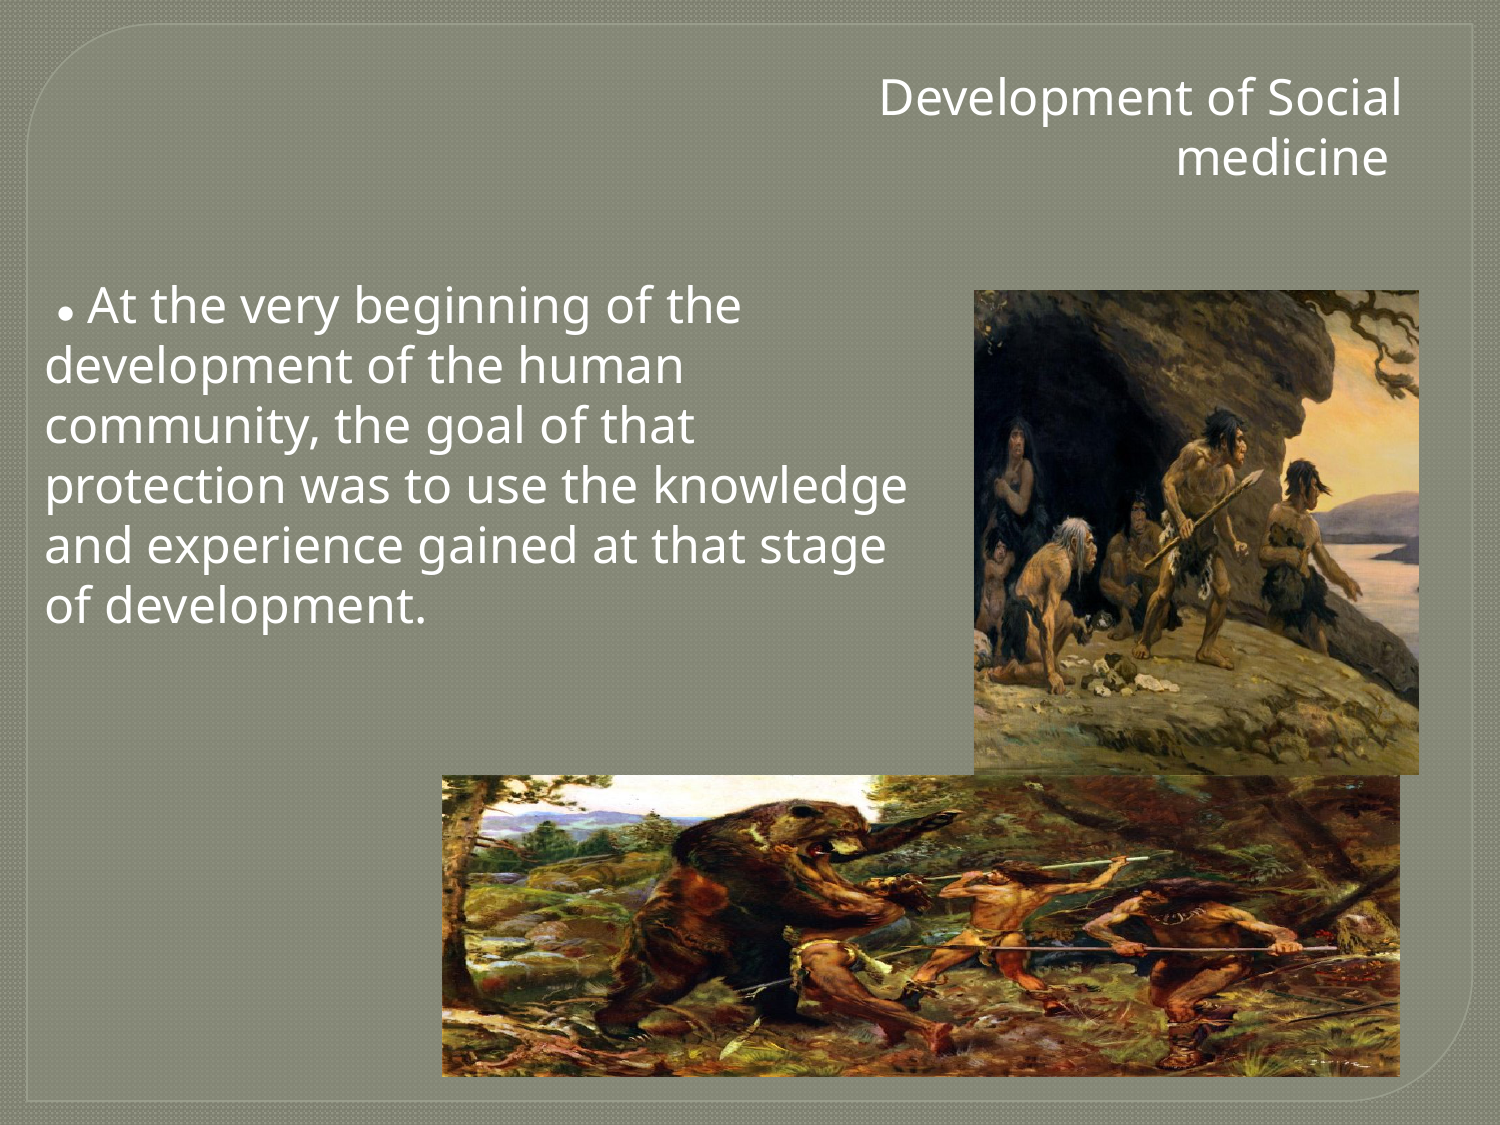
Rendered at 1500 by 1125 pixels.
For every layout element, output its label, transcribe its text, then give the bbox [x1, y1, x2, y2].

text_box Development of Social medicine [726, 58, 1418, 194]
picture [442, 290, 1419, 1077]
text_box ● At the very beginning of the development of the human community, the goal of that protection was to use the knowledge and experience gained at that stage of development. [29, 265, 951, 751]
